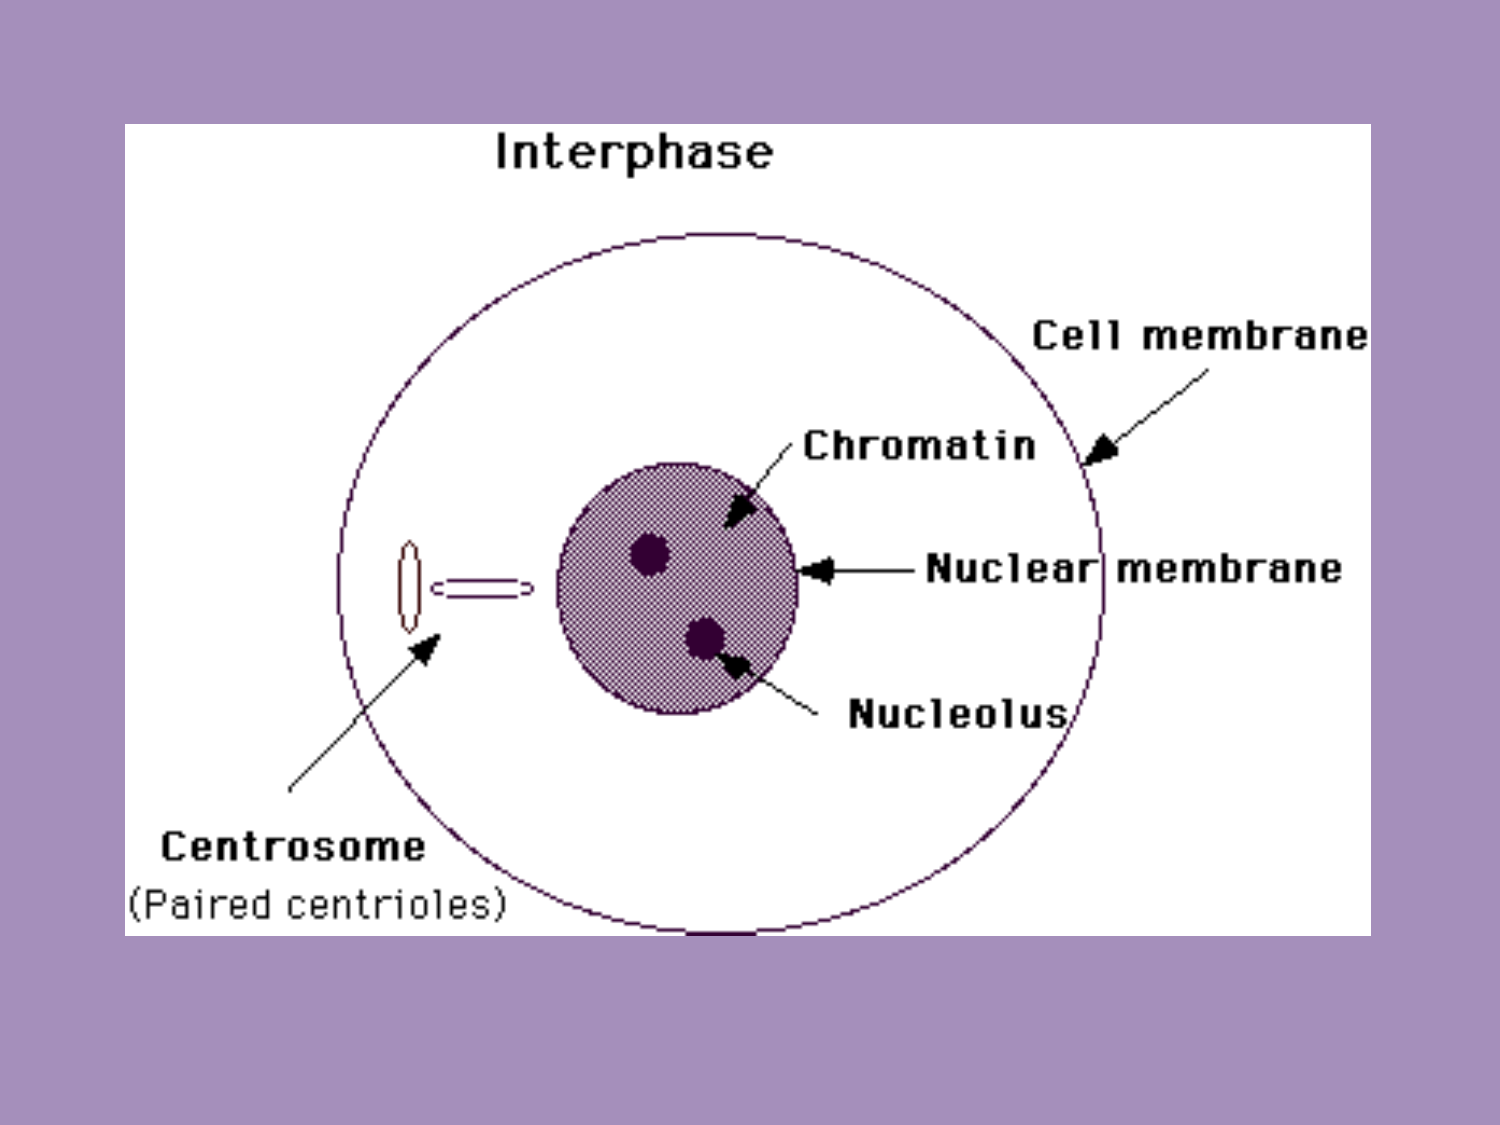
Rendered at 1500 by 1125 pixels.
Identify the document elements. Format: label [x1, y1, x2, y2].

picture [124, 124, 1372, 936]
